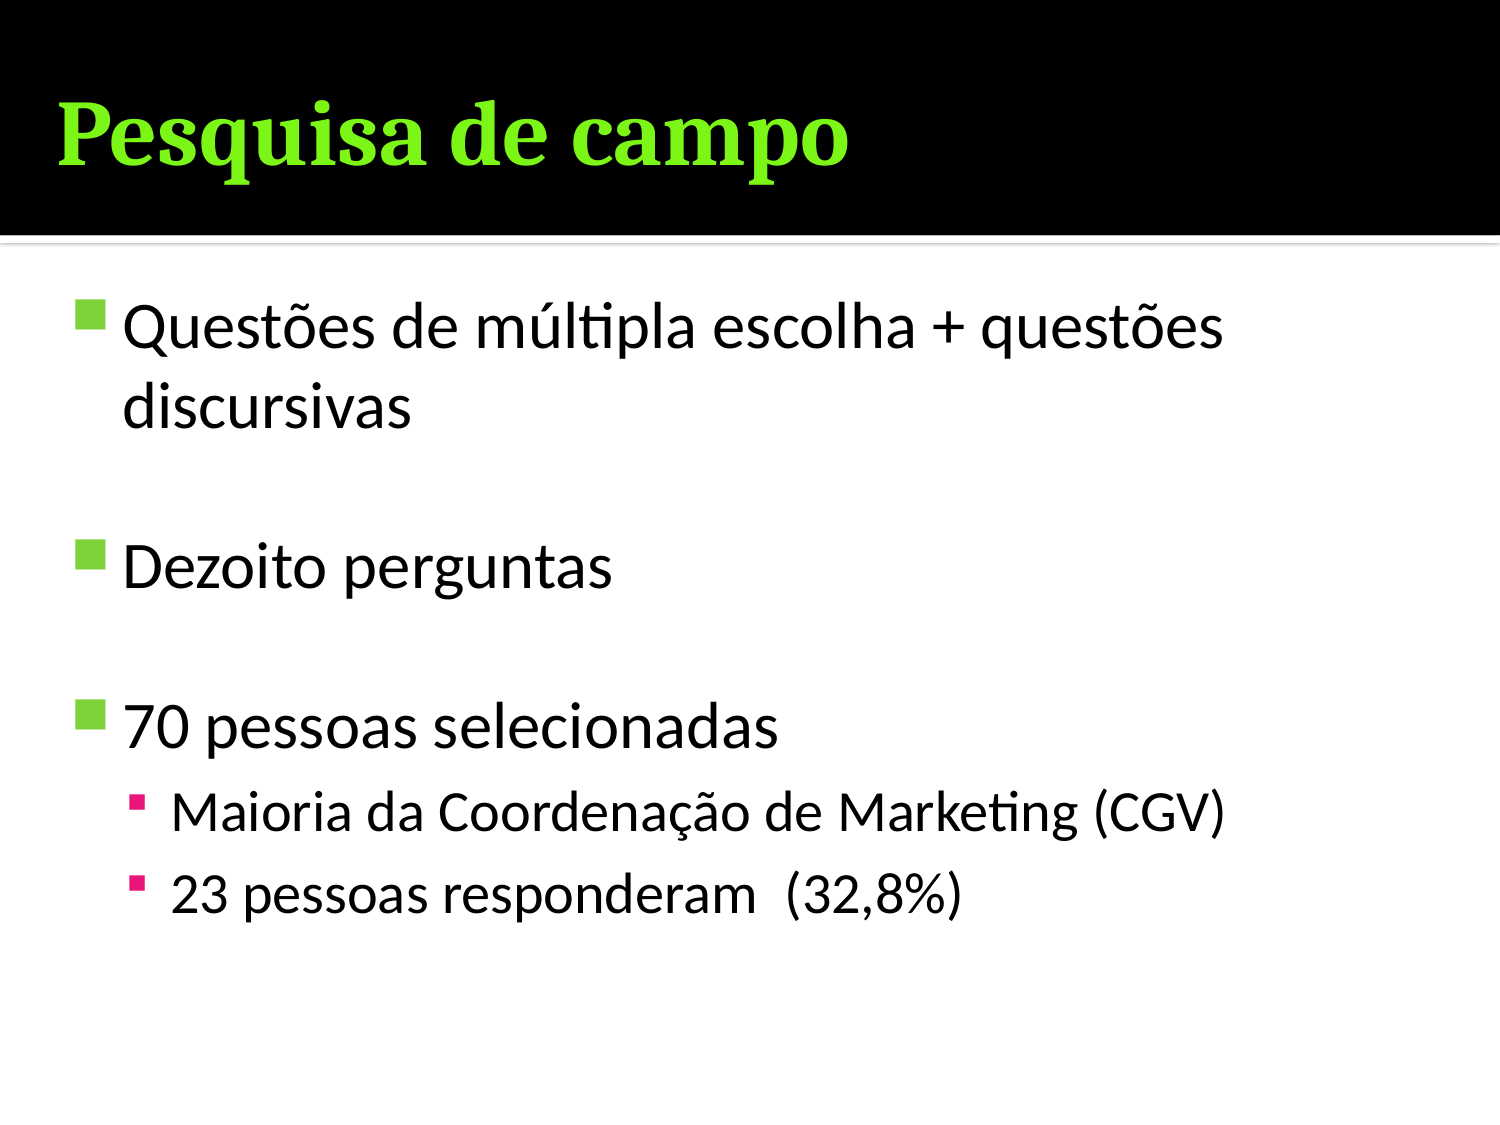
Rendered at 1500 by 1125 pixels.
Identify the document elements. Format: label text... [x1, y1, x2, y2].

title Pesquisa de campo [41, 25, 1459, 231]
list Questões de múltipla escolha + questões discursivas Dezoito perguntas 70 pessoas selecionadas Maioria da Coordenação de Marketing (CGV) 23 pessoas responderam (32,8%) [41, 267, 1459, 1094]
